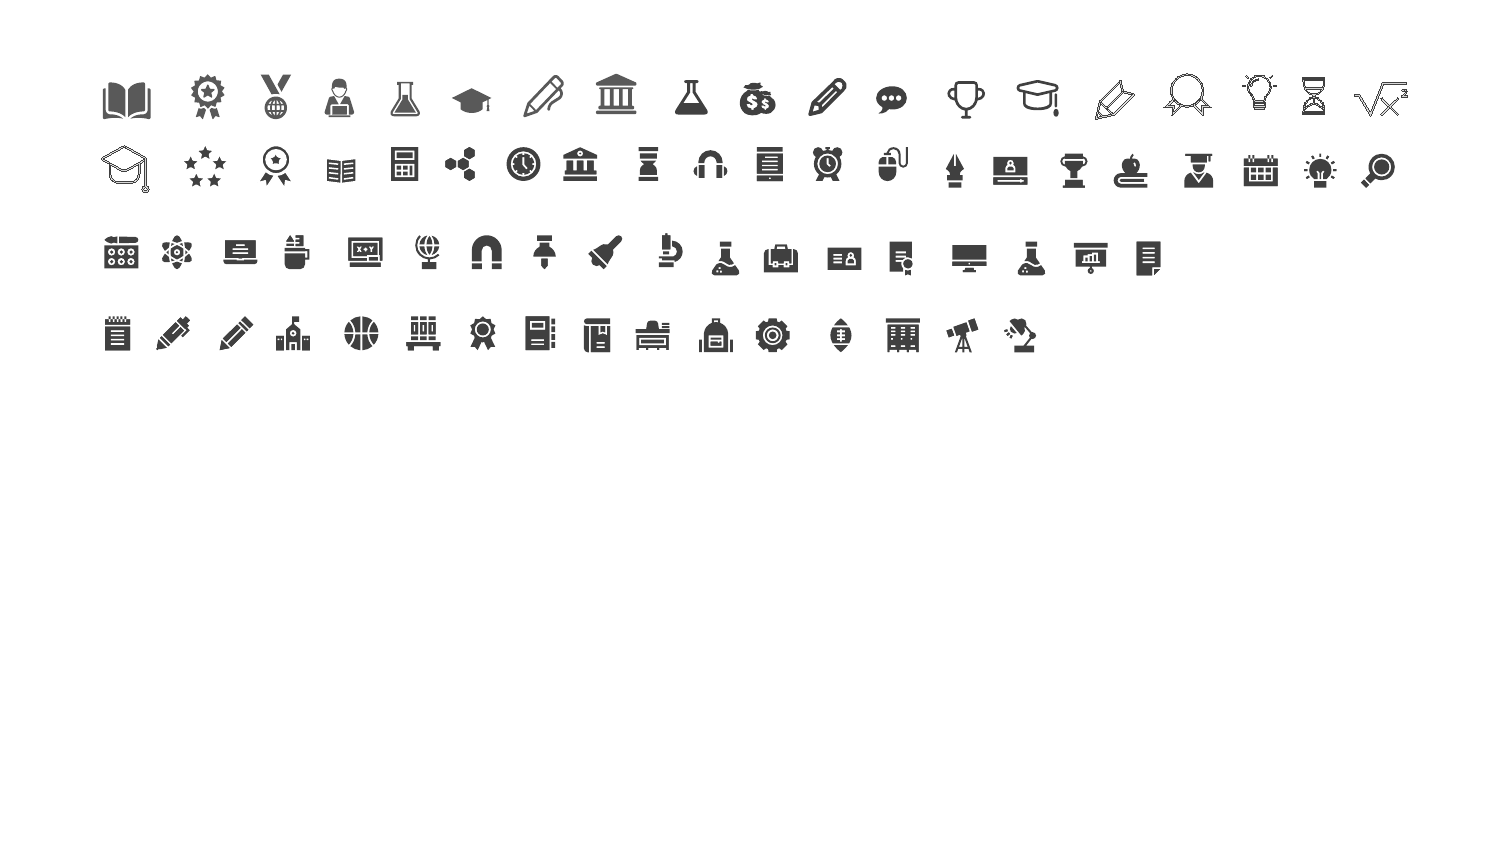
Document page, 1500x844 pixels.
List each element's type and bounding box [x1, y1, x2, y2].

text_box [223, 240, 258, 265]
text_box [1243, 155, 1278, 187]
text_box [947, 81, 986, 119]
text_box [181, 143, 229, 189]
text_box [390, 81, 420, 117]
text_box [257, 145, 294, 189]
text_box [451, 88, 492, 113]
text_box [1184, 153, 1214, 188]
text_box [1302, 77, 1325, 115]
text_box [583, 318, 611, 353]
text_box [1360, 152, 1397, 188]
text_box [104, 236, 139, 269]
text_box [1163, 73, 1212, 116]
text_box [1113, 153, 1148, 188]
text_box [161, 235, 193, 270]
text_box [1304, 153, 1337, 188]
text_box [756, 147, 783, 181]
text_box [260, 74, 291, 120]
text_box [952, 244, 987, 272]
text_box [638, 147, 659, 181]
text_box [993, 156, 1028, 185]
text_box [945, 153, 964, 188]
text_box [812, 147, 843, 181]
text_box [808, 78, 847, 116]
text_box [102, 82, 151, 120]
text_box [1004, 317, 1036, 353]
text_box [445, 147, 475, 181]
text_box [470, 316, 496, 351]
text_box [588, 235, 623, 270]
text_box [219, 316, 254, 351]
text_box [1060, 153, 1088, 188]
text_box [878, 147, 908, 181]
text_box [471, 235, 502, 270]
text_box [344, 316, 379, 351]
text_box [1354, 82, 1407, 117]
text_box [1245, 75, 1273, 110]
text_box [674, 80, 708, 115]
text_box [276, 316, 310, 351]
text_box [523, 75, 564, 118]
text_box [1016, 80, 1059, 117]
text_box [739, 82, 776, 117]
text_box [284, 235, 310, 270]
text_box [885, 318, 920, 353]
text_box [533, 235, 556, 270]
text_box [1017, 241, 1046, 276]
text_box [711, 241, 740, 276]
text_box [946, 318, 979, 353]
text_box [104, 316, 131, 351]
text_box [413, 235, 440, 270]
text_box [1401, 89, 1408, 98]
text_box [693, 150, 728, 178]
text_box [324, 78, 355, 118]
text_box [506, 147, 541, 181]
text_box [325, 158, 357, 184]
text_box [635, 320, 670, 350]
text_box [830, 318, 852, 353]
text_box [155, 316, 190, 351]
text_box [1136, 241, 1161, 276]
text_box [755, 318, 790, 353]
text_box [1095, 80, 1135, 120]
text_box [191, 74, 225, 120]
text_box [595, 73, 637, 115]
text_box [406, 316, 441, 351]
text_box [390, 147, 419, 181]
text_box [1073, 242, 1108, 275]
text_box [348, 237, 383, 267]
text_box [525, 316, 556, 351]
text_box [699, 318, 733, 353]
text_box [827, 247, 862, 270]
text_box [563, 147, 598, 181]
text_box [101, 145, 150, 193]
text_box [658, 233, 683, 268]
text_box [889, 241, 913, 276]
text_box [763, 244, 798, 273]
text_box [876, 86, 907, 114]
